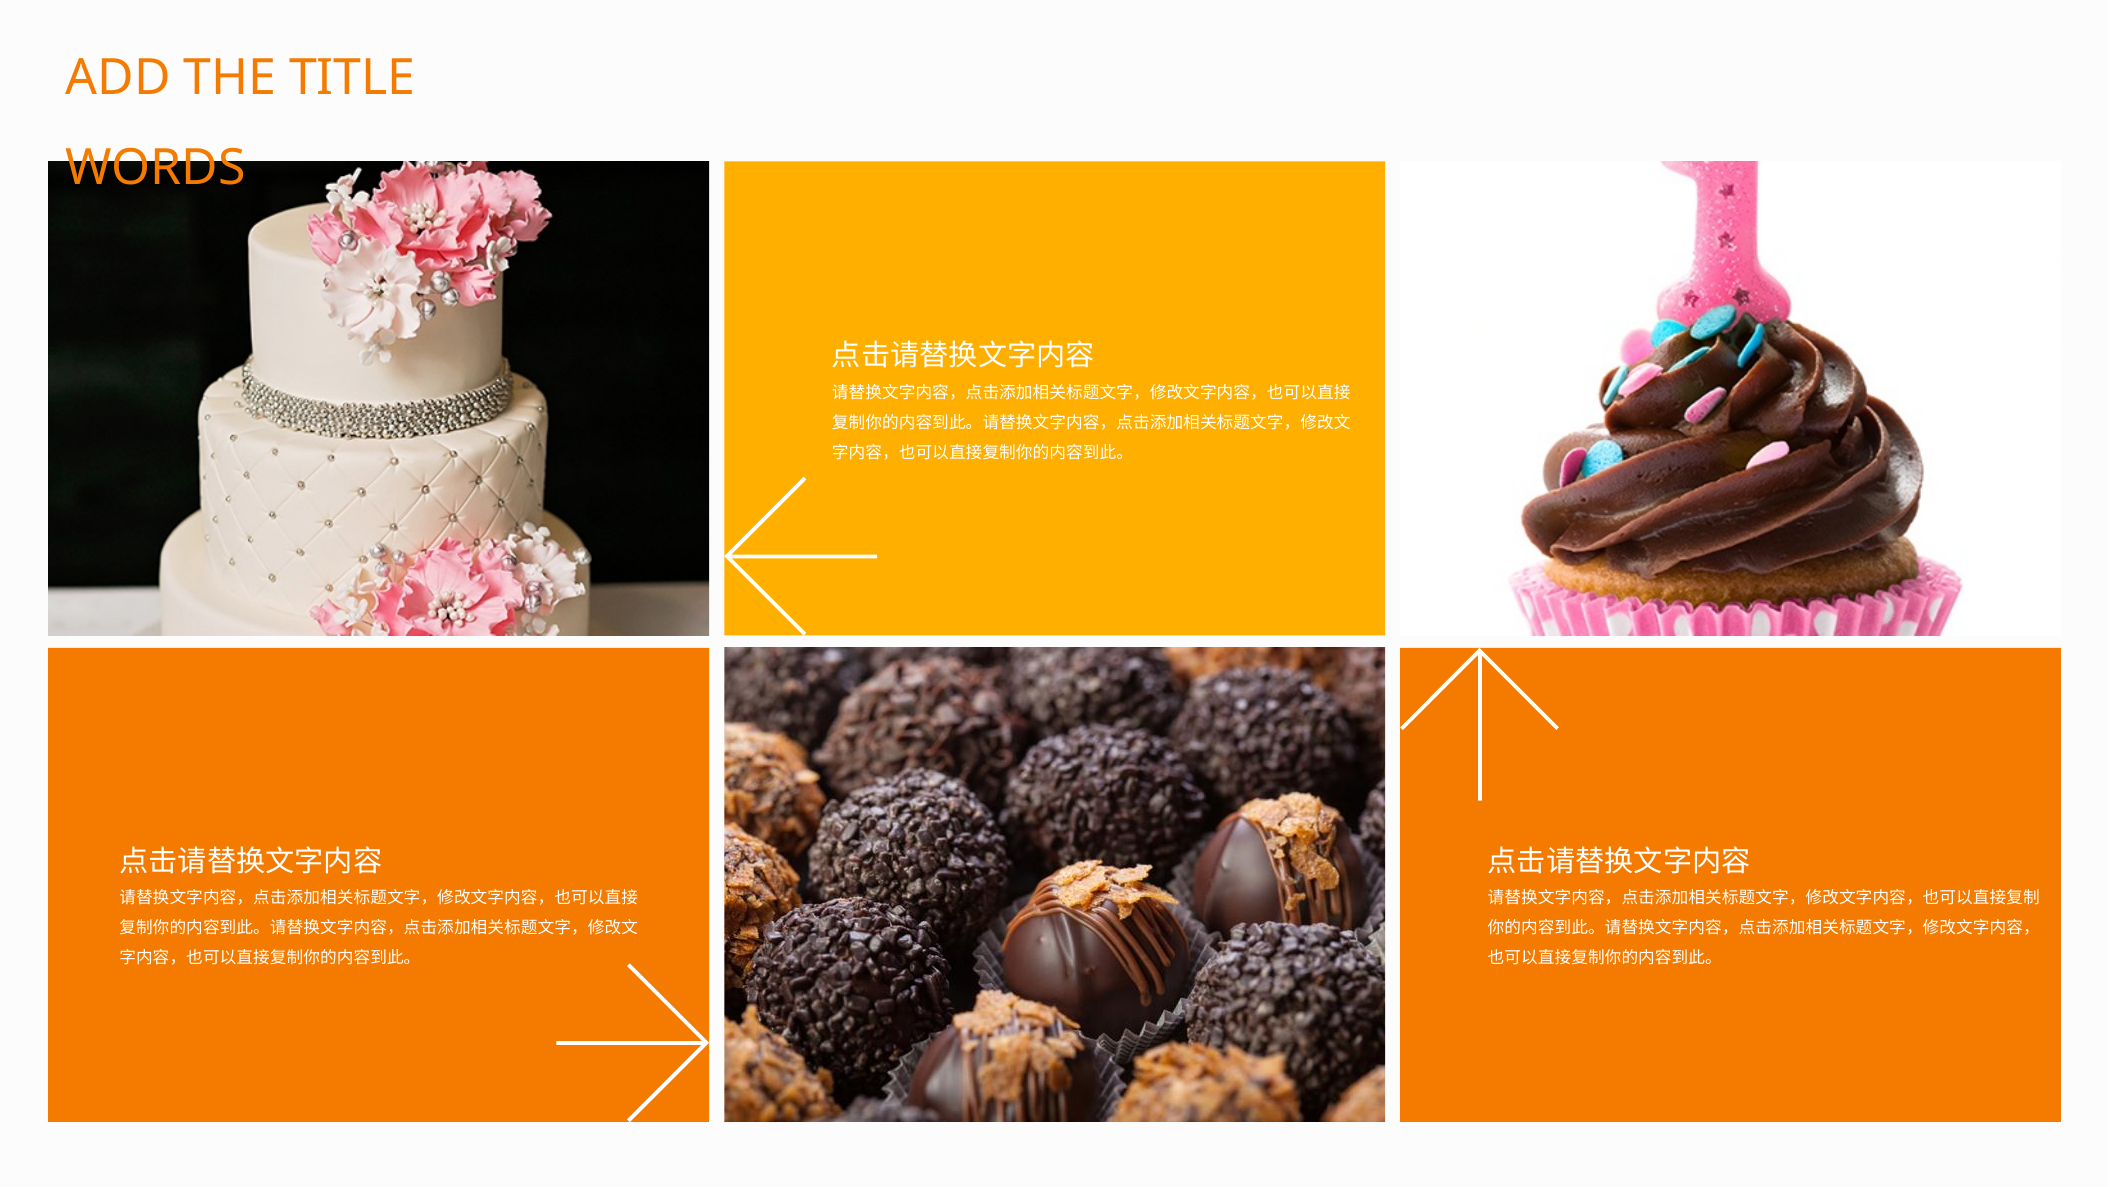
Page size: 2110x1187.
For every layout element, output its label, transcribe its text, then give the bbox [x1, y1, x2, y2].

text_box [47, 647, 710, 1123]
text_box [722, 475, 879, 638]
text_box ADD THE TITLE WORDS [50, 7, 583, 202]
text_box 点击请替换文字内容 请替换文字内容，点击添加相关标题文字，修改文字内容，也可以直接复制你的内容到此。请替换文字内容，点击添加相关标题文字，修改文字内容，也可以直接复制你的内容到此。 [111, 816, 650, 976]
text_box [1399, 647, 2062, 1123]
text_box [555, 961, 711, 1124]
text_box 点击请替换文字内容 请替换文字内容，点击添加相关标题文字，修改文字内容，也可以直接复制你的内容到此。请替换文字内容，点击添加相关标题文字，修改文字内容，也可以直接复制你的内容到此。 [1479, 816, 2060, 976]
text_box [723, 160, 1386, 636]
text_box [47, 160, 710, 636]
text_box [723, 647, 1386, 1123]
text_box 点击请替换文字内容 请替换文字内容，点击添加相关标题文字，修改文字内容，也可以直接复制你的内容到此。请替换文字内容，点击添加相关标题文字，修改文字内容，也可以直接复制你的内容到此。 [823, 310, 1371, 470]
text_box [1399, 160, 2062, 636]
text_box [1398, 646, 1561, 802]
